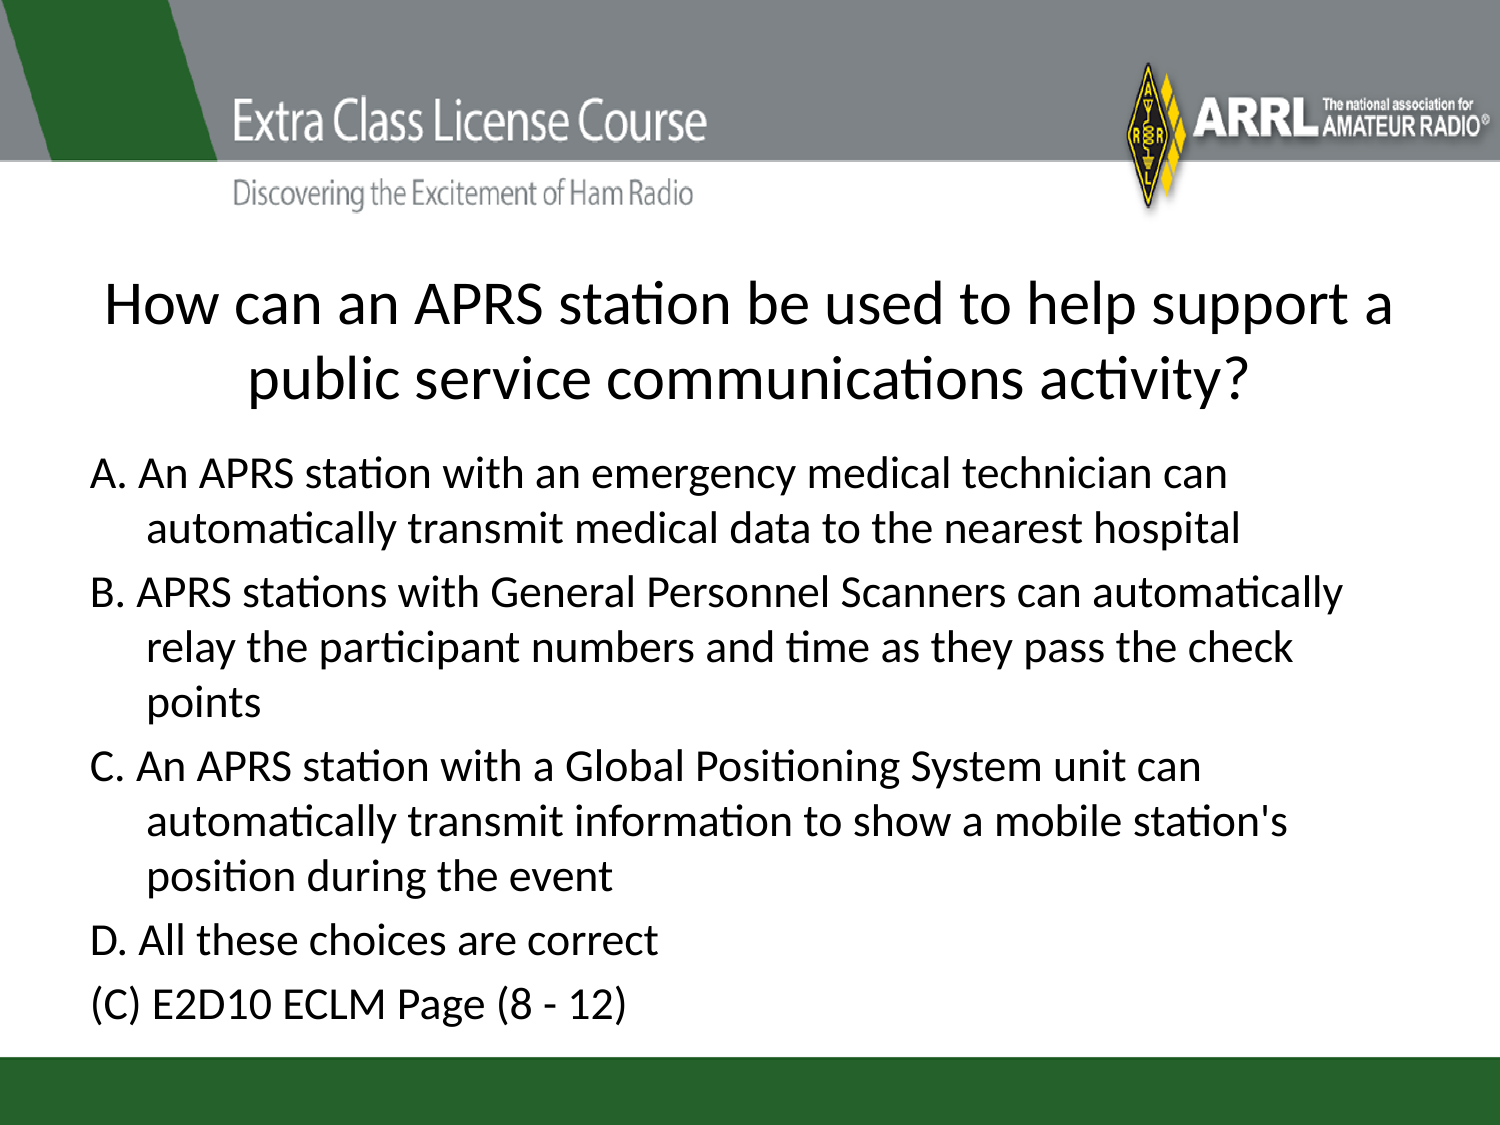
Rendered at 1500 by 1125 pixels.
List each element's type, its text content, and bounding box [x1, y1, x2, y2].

picture [0, 0, 1500, 1125]
list A. An APRS station with an emergency medical technician can automatically transmit medical data to the nearest hospital B. APRS stations with General Personnel Scanners can automatically relay the participant numbers and time as they pass the check points C. An APRS station with a Global Positioning System unit can automatically transmit information to show a mobile station's position during the event D. All these choices are correct (C) E2D10 ECLM Page (8 - 12) [75, 435, 1425, 953]
title How can an APRS station be used to help support a public service communications activity? [75, 254, 1425, 435]
